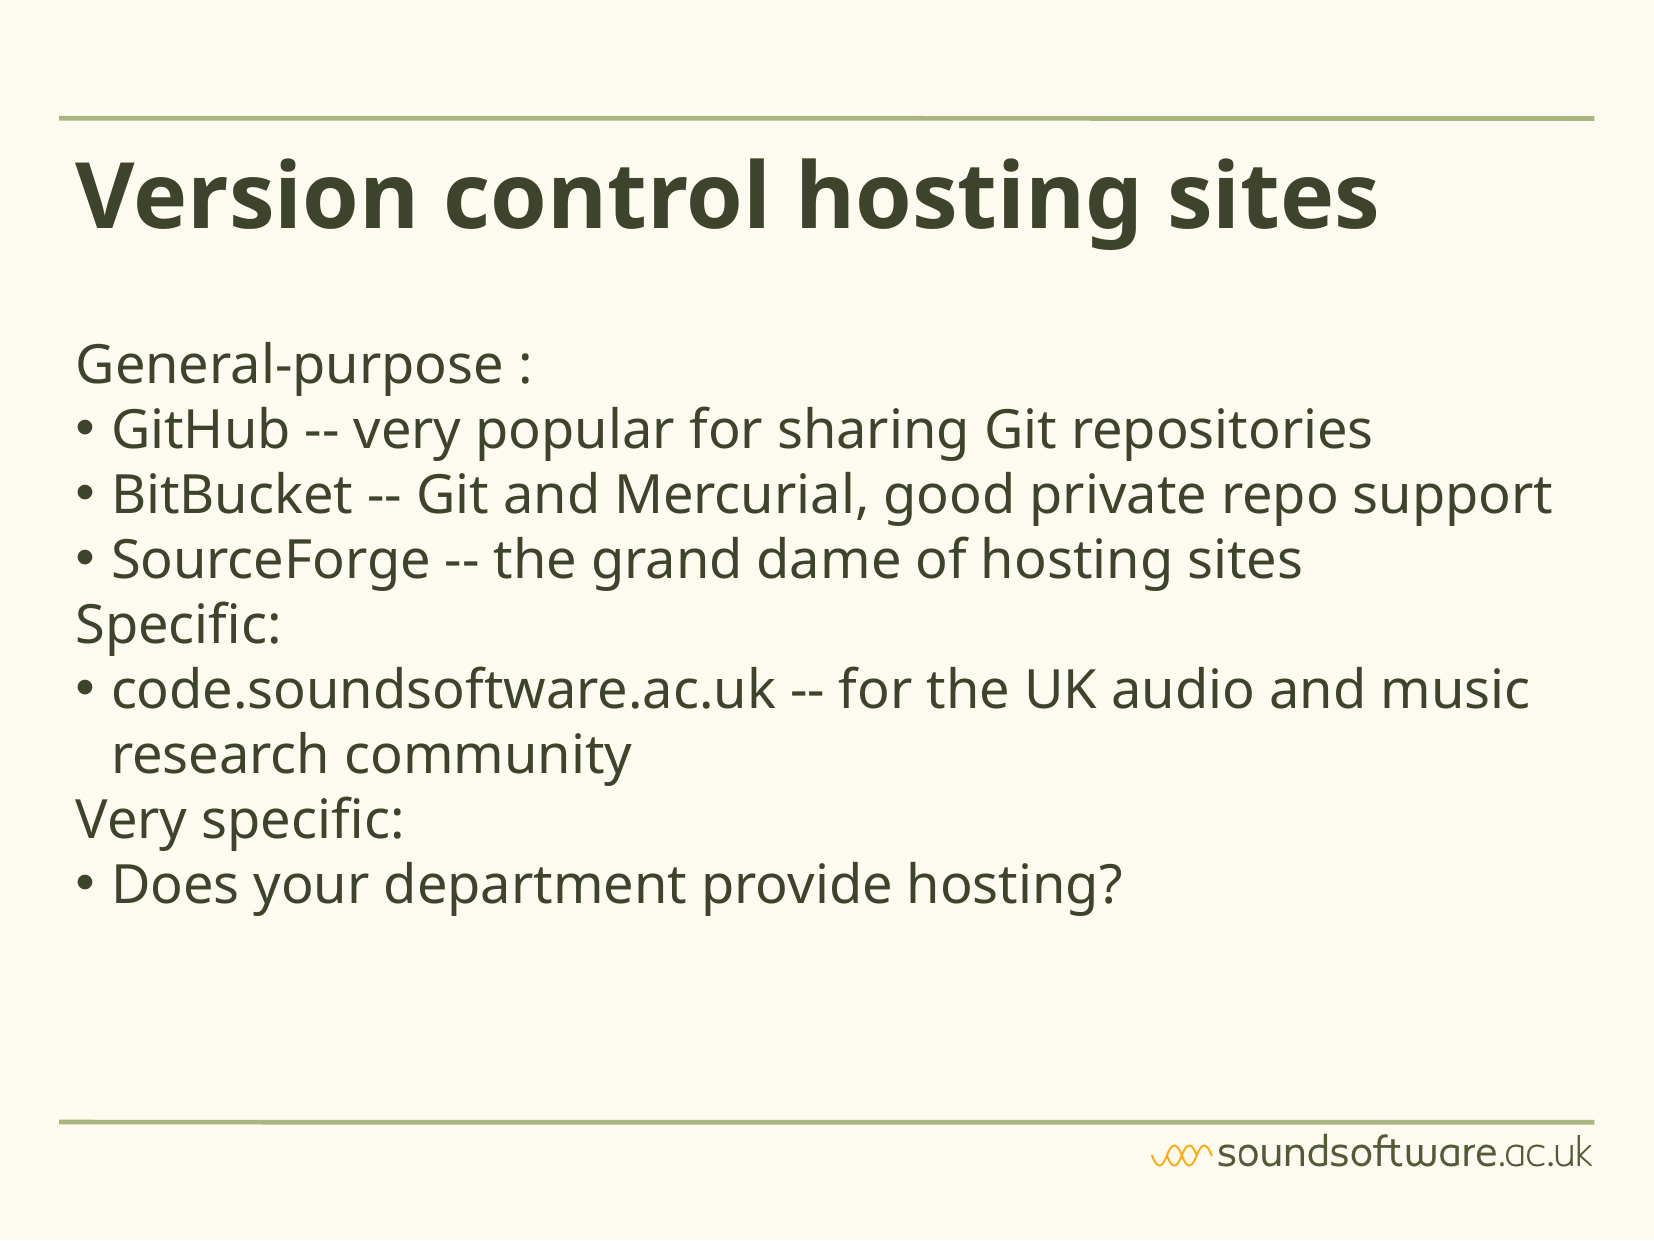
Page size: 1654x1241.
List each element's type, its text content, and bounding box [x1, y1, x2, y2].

text_box General-purpose : GitHub -- very popular for sharing Git repositories BitBucket -- Git and Mercurial, good private repo support SourceForge -- the grand dame of hosting sites Specific: code.soundsoftware.ac.uk -- for the UK audio and music research community Very specific: Does your department provide hosting? [59, 321, 1593, 1139]
picture [1151, 1139, 1592, 1167]
text_box Version control hosting sites [59, 118, 1593, 265]
